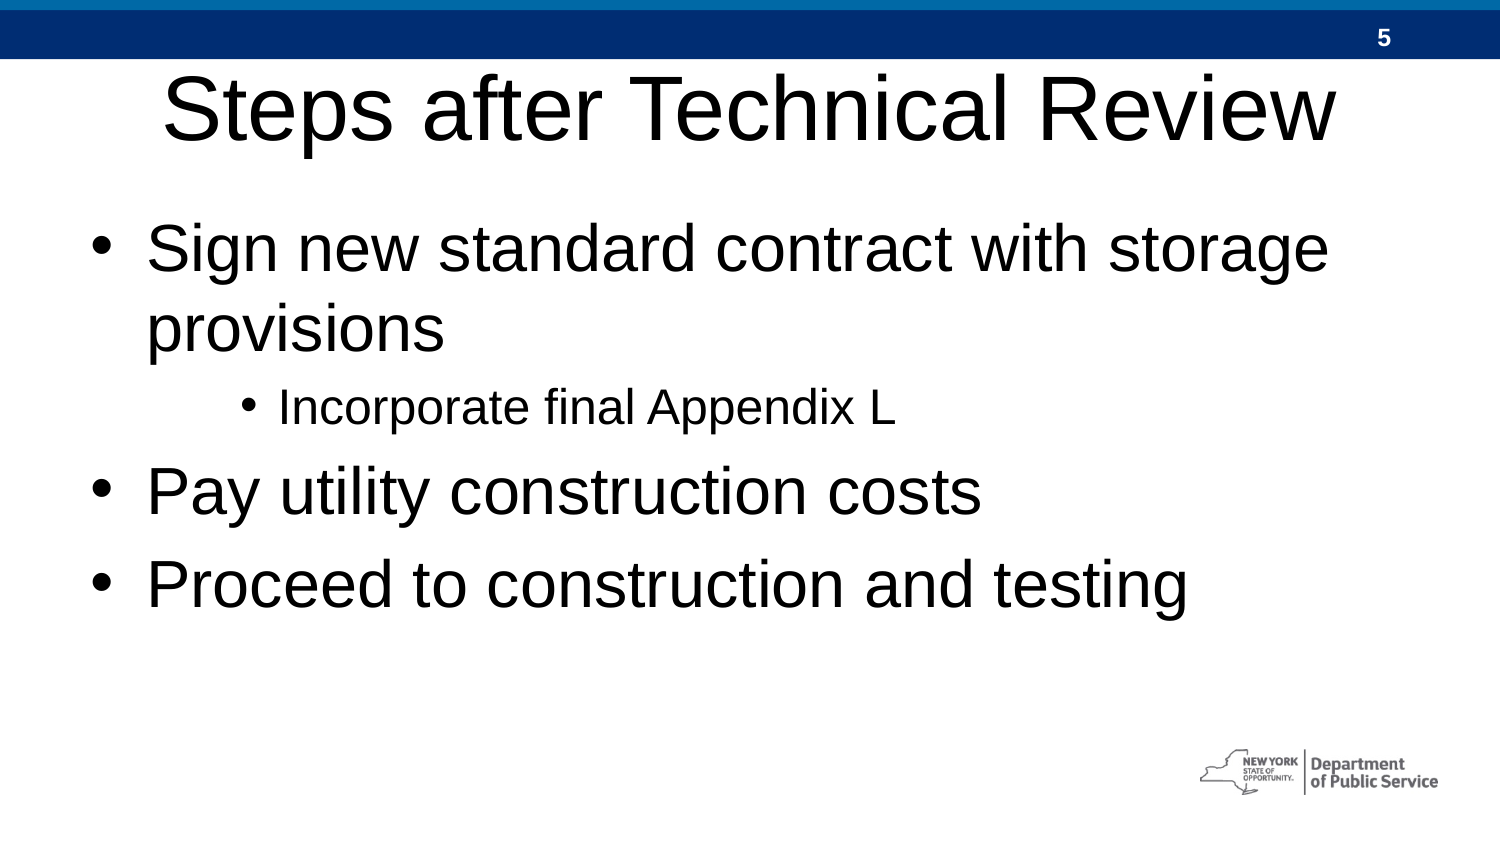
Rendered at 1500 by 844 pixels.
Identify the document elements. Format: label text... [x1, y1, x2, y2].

picture [1200, 749, 1438, 795]
list Sign new standard contract with storage provisions Incorporate final Appendix L Pay utility construction costs Proceed to construction and testing [75, 196, 1425, 722]
title Steps after Technical Review [75, 33, 1425, 175]
